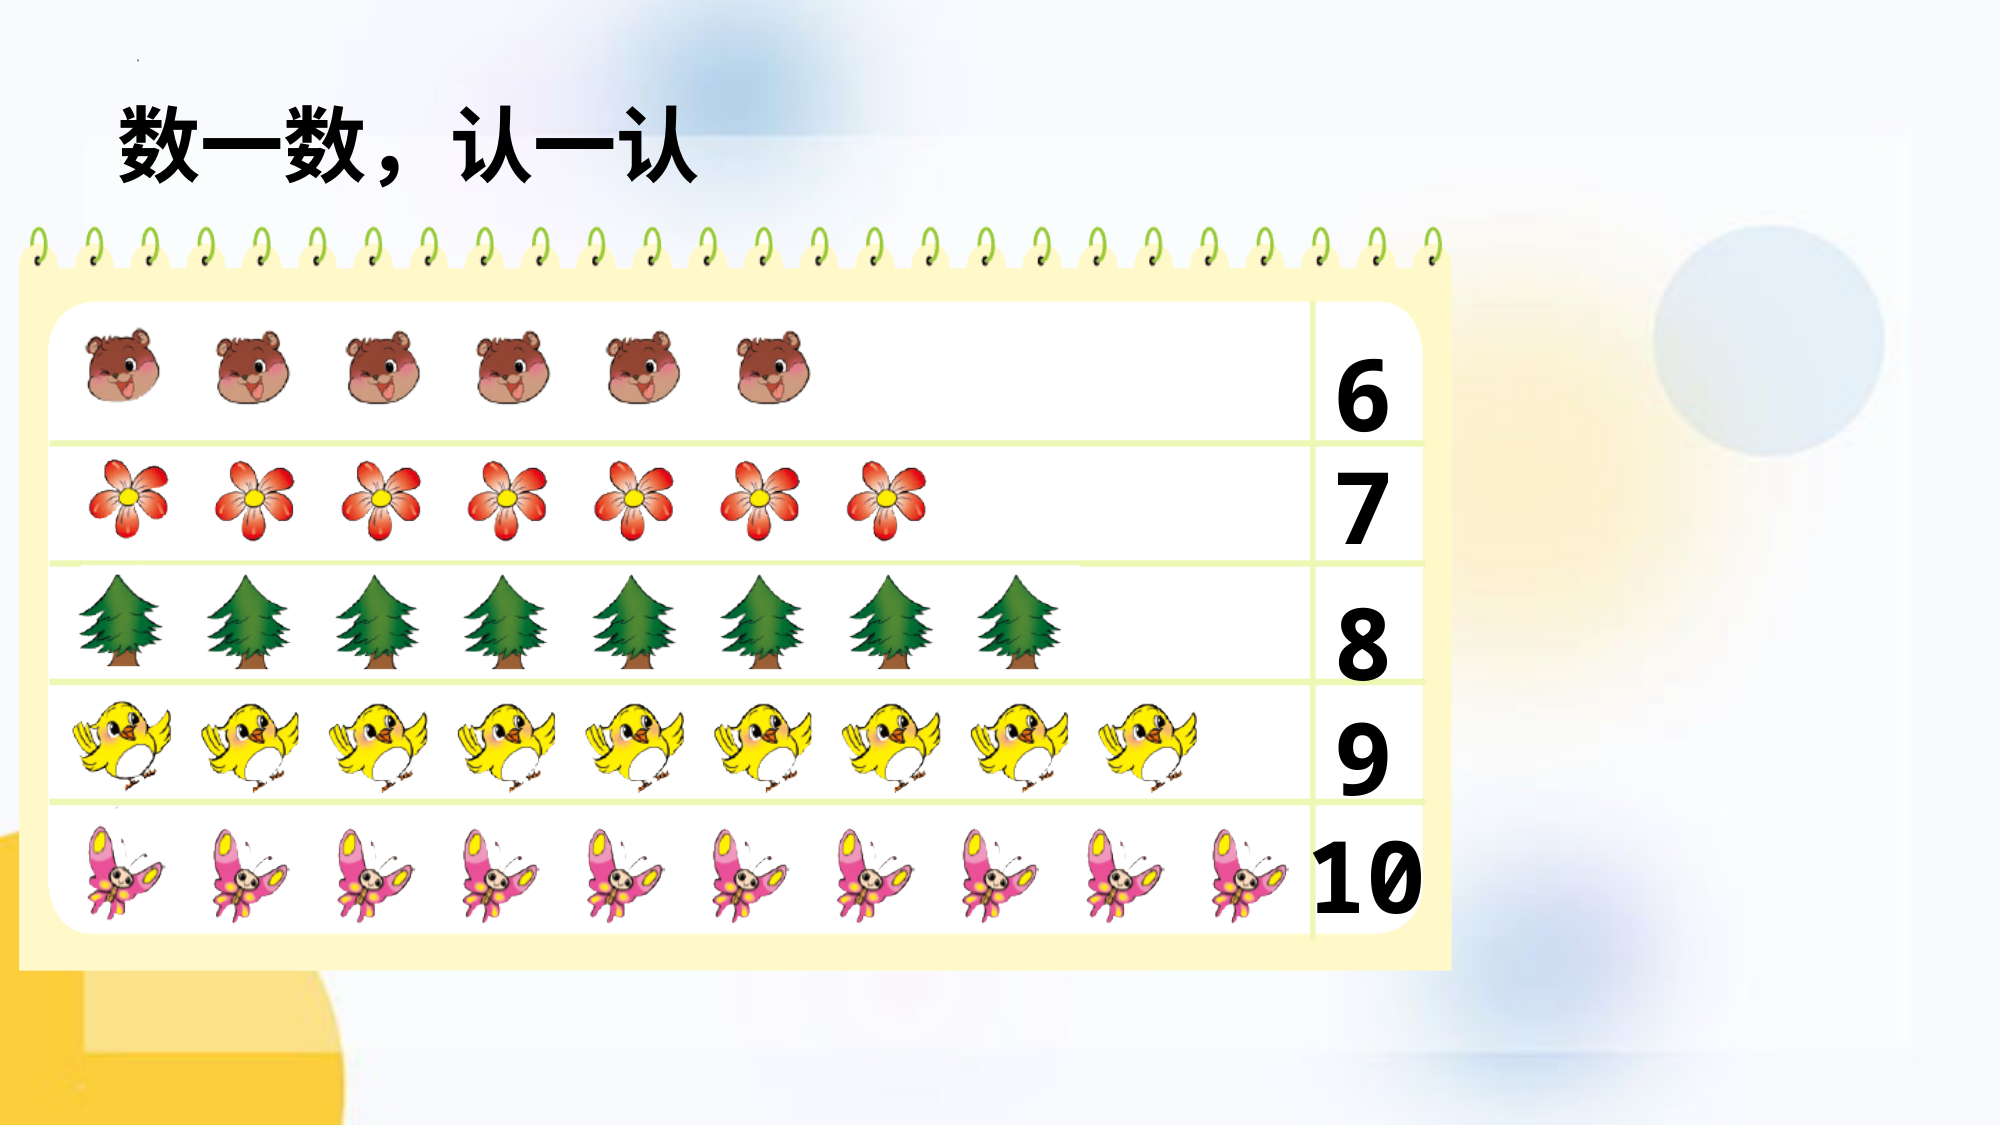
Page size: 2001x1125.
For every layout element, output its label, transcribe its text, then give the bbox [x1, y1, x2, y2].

text_box 数一数，认一认 [47, 85, 770, 201]
picture [0, 0, 2001, 1125]
